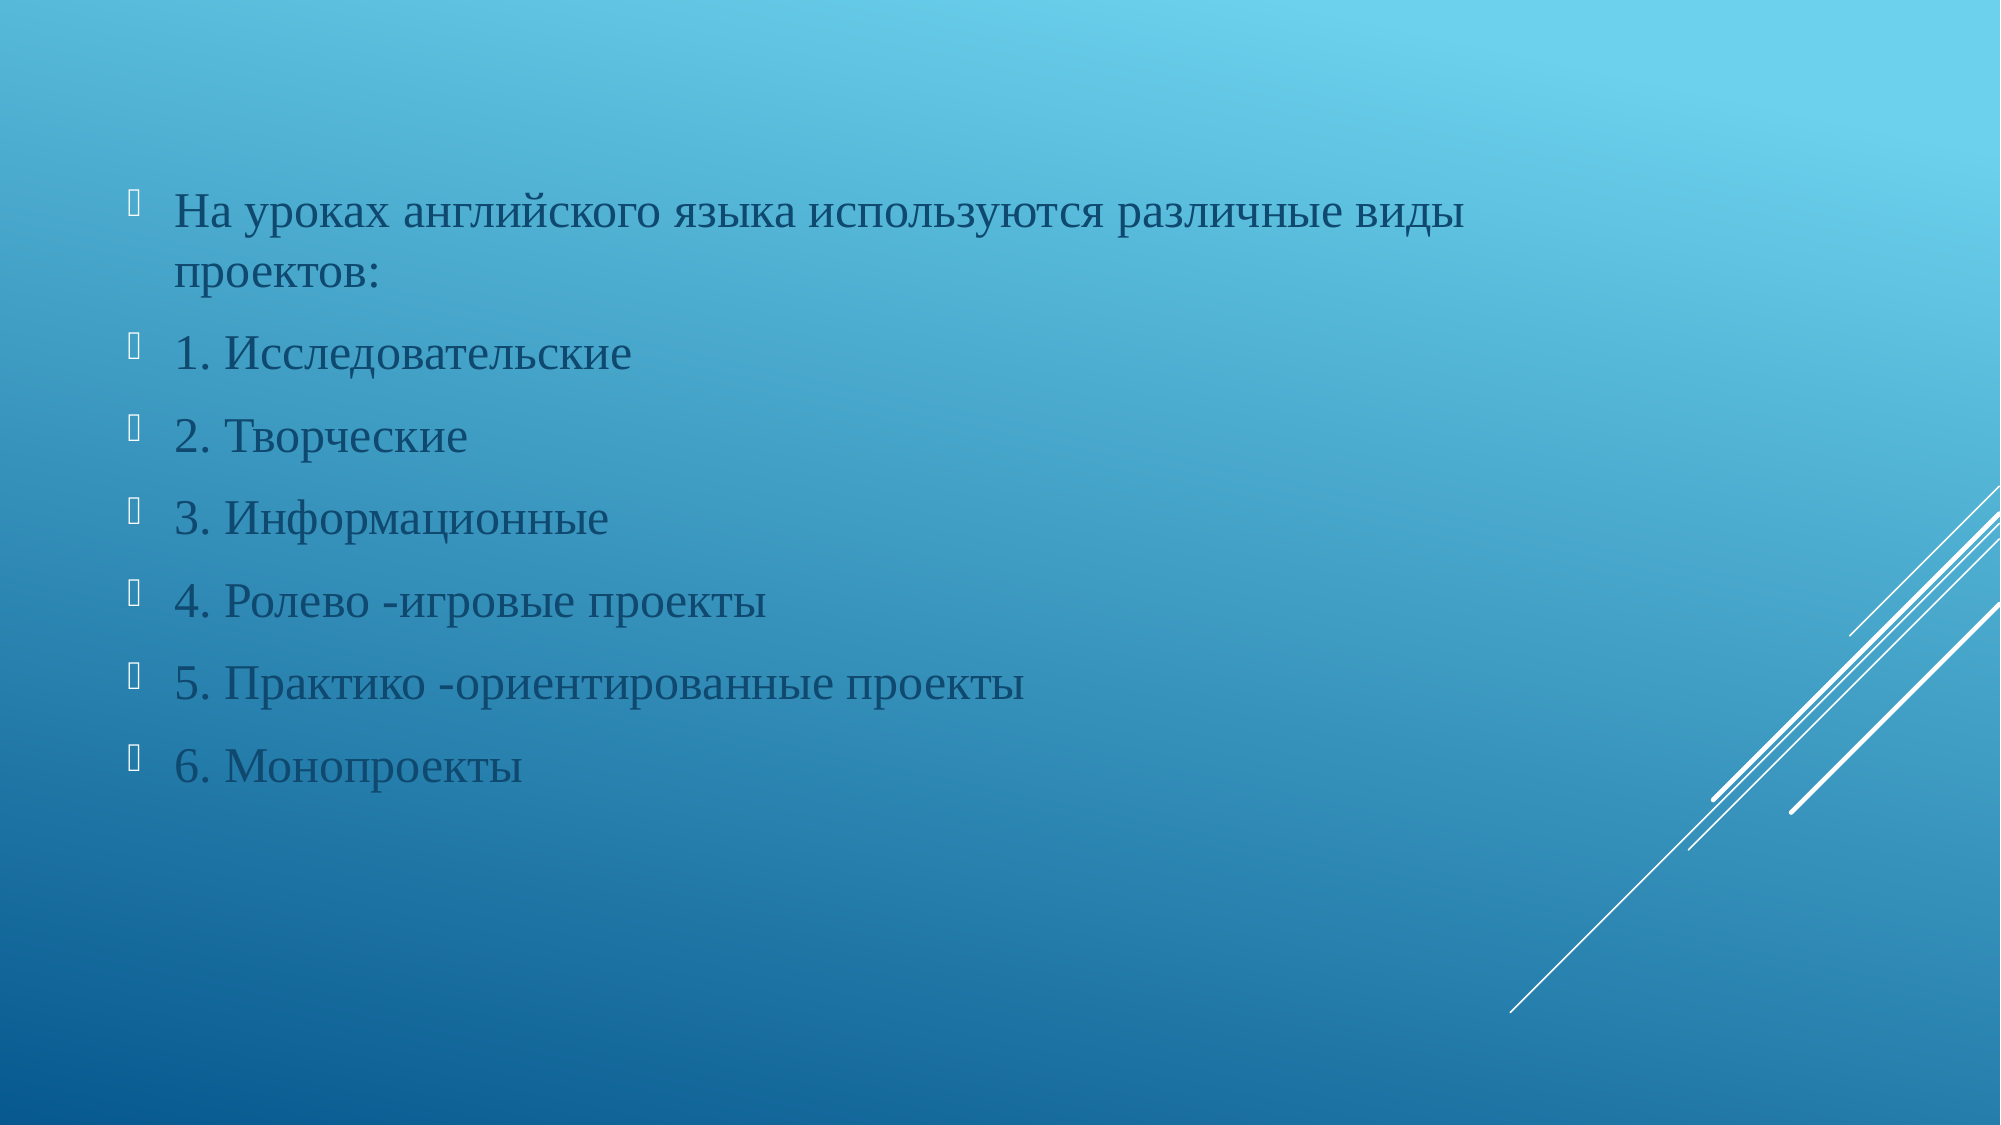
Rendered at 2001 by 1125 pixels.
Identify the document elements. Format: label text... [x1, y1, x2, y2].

list На уроках английского языка используются различные виды проектов: 1. Исследовательские 2. Творческие 3. Информационные 4. Ролево -игровые проекты 5. Практико -ориентированные проекты 6. Монопроекты [112, 112, 1546, 858]
